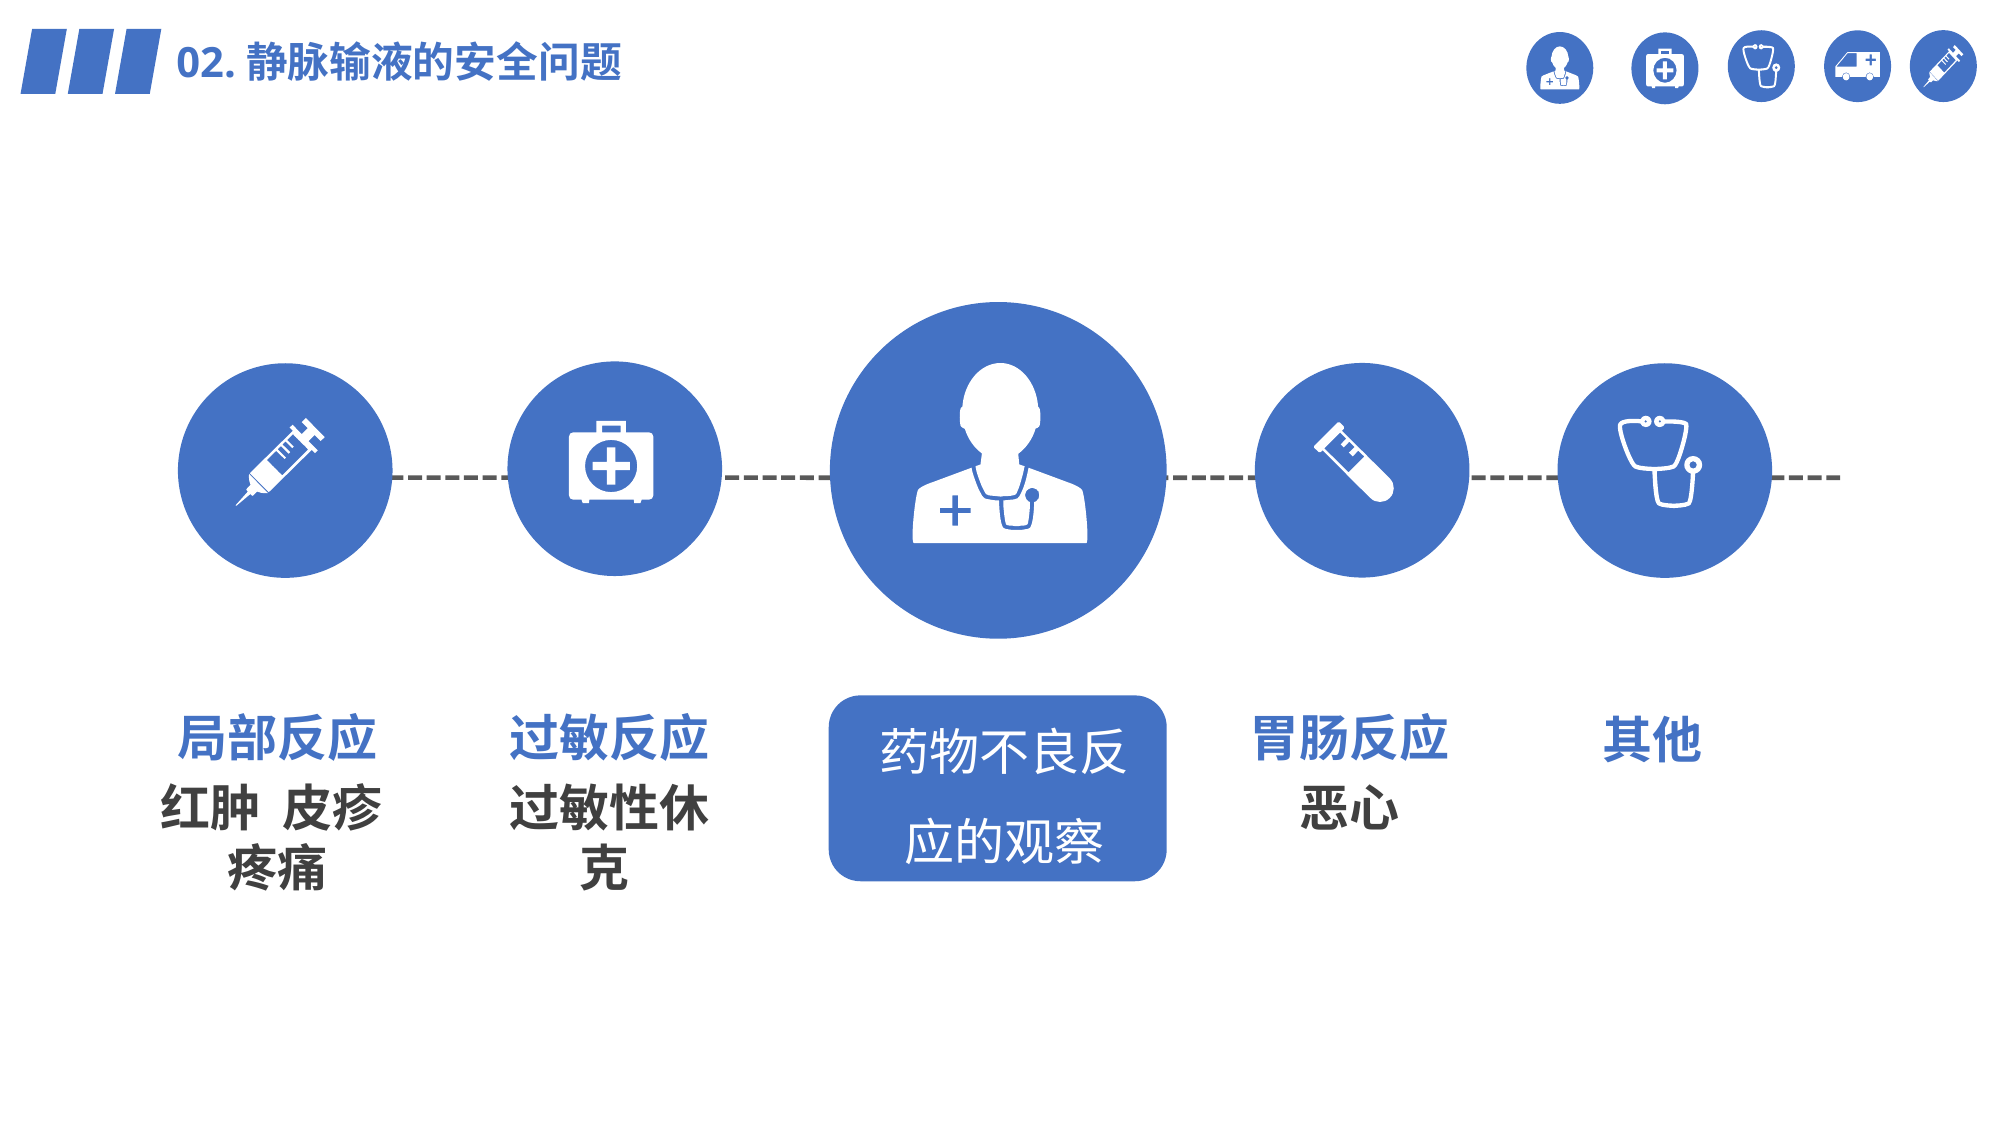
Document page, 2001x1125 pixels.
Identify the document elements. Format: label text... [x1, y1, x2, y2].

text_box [507, 361, 723, 576]
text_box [1254, 362, 1470, 578]
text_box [1557, 363, 1773, 578]
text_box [20, 28, 703, 94]
text_box 其他 [1533, 708, 1773, 769]
text_box 局部反应 红肿 皮疹 疼痛 [159, 706, 395, 933]
text_box 过敏反应 过敏性休克 [491, 706, 729, 980]
text_box 胃肠反应 恶心 [1227, 706, 1483, 930]
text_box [829, 301, 1167, 639]
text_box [829, 682, 1166, 881]
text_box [177, 363, 393, 578]
